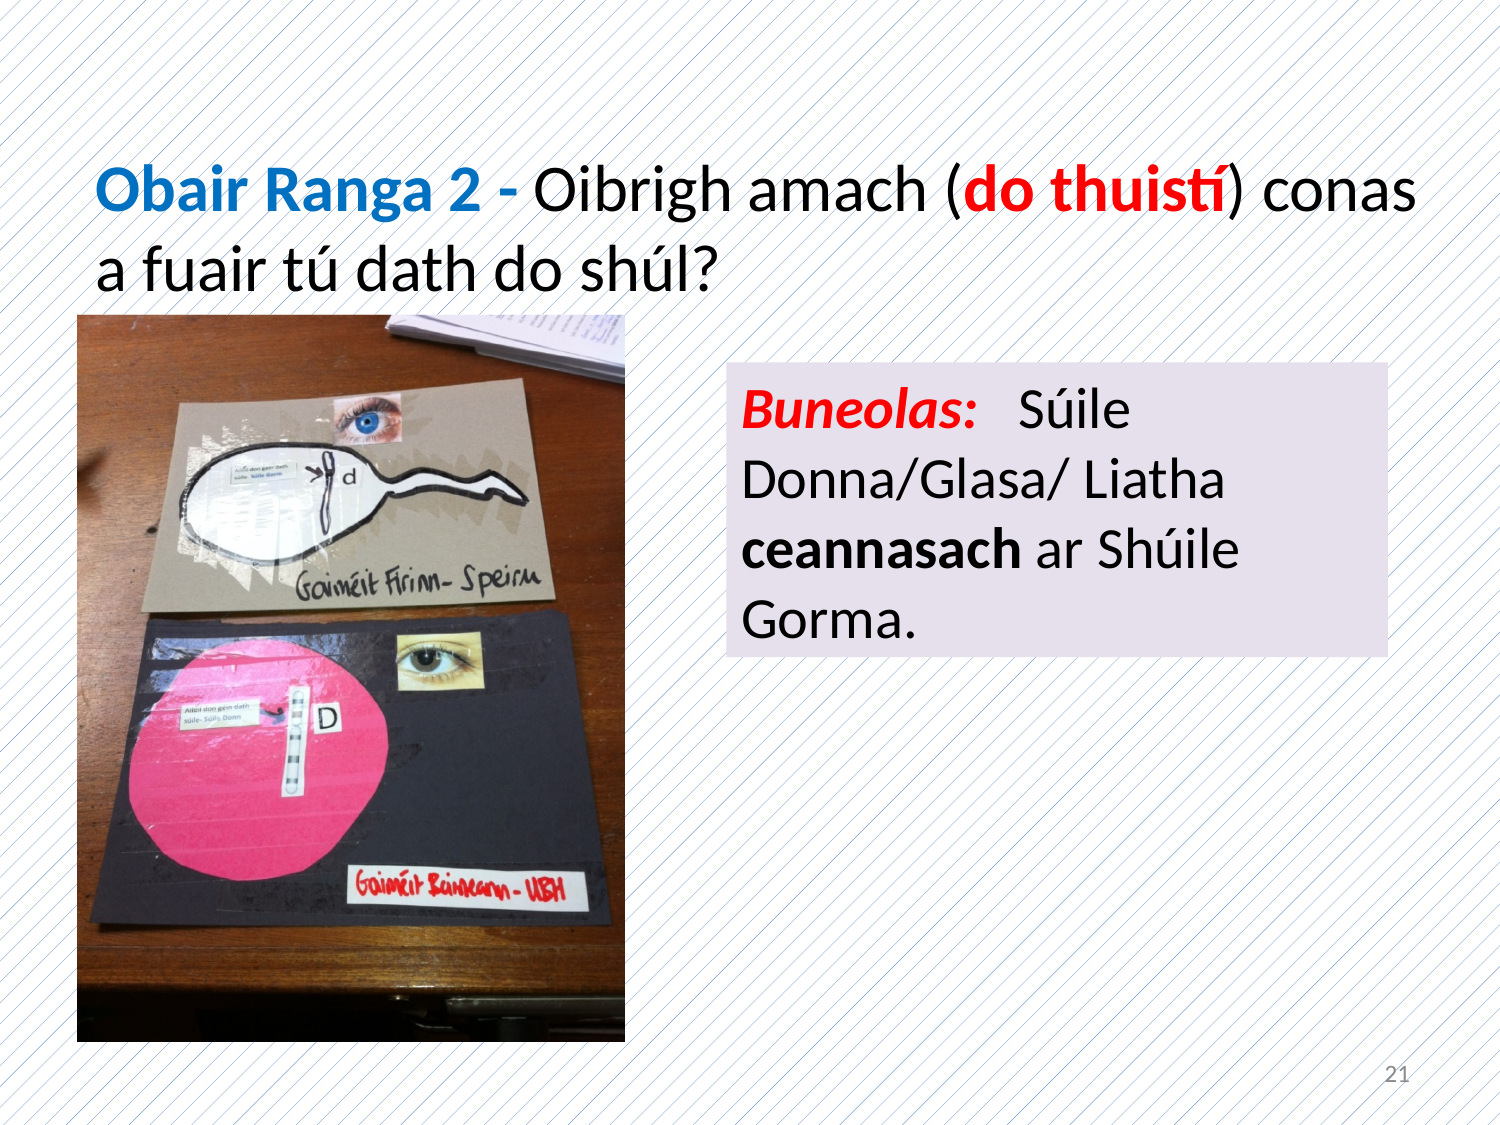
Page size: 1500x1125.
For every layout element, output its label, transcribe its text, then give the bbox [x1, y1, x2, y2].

text_box Buneolas: Súile Donna/Glasa/ Liatha ceannasach ar Shúile Gorma. [726, 362, 1388, 658]
text_box Obair Ranga 2 - Oibrigh amach (do thuistí) conas a fuair tú dath do shúl? [80, 137, 1440, 313]
picture [0, 315, 715, 1042]
slide_number 21 [1074, 1042, 1425, 1103]
